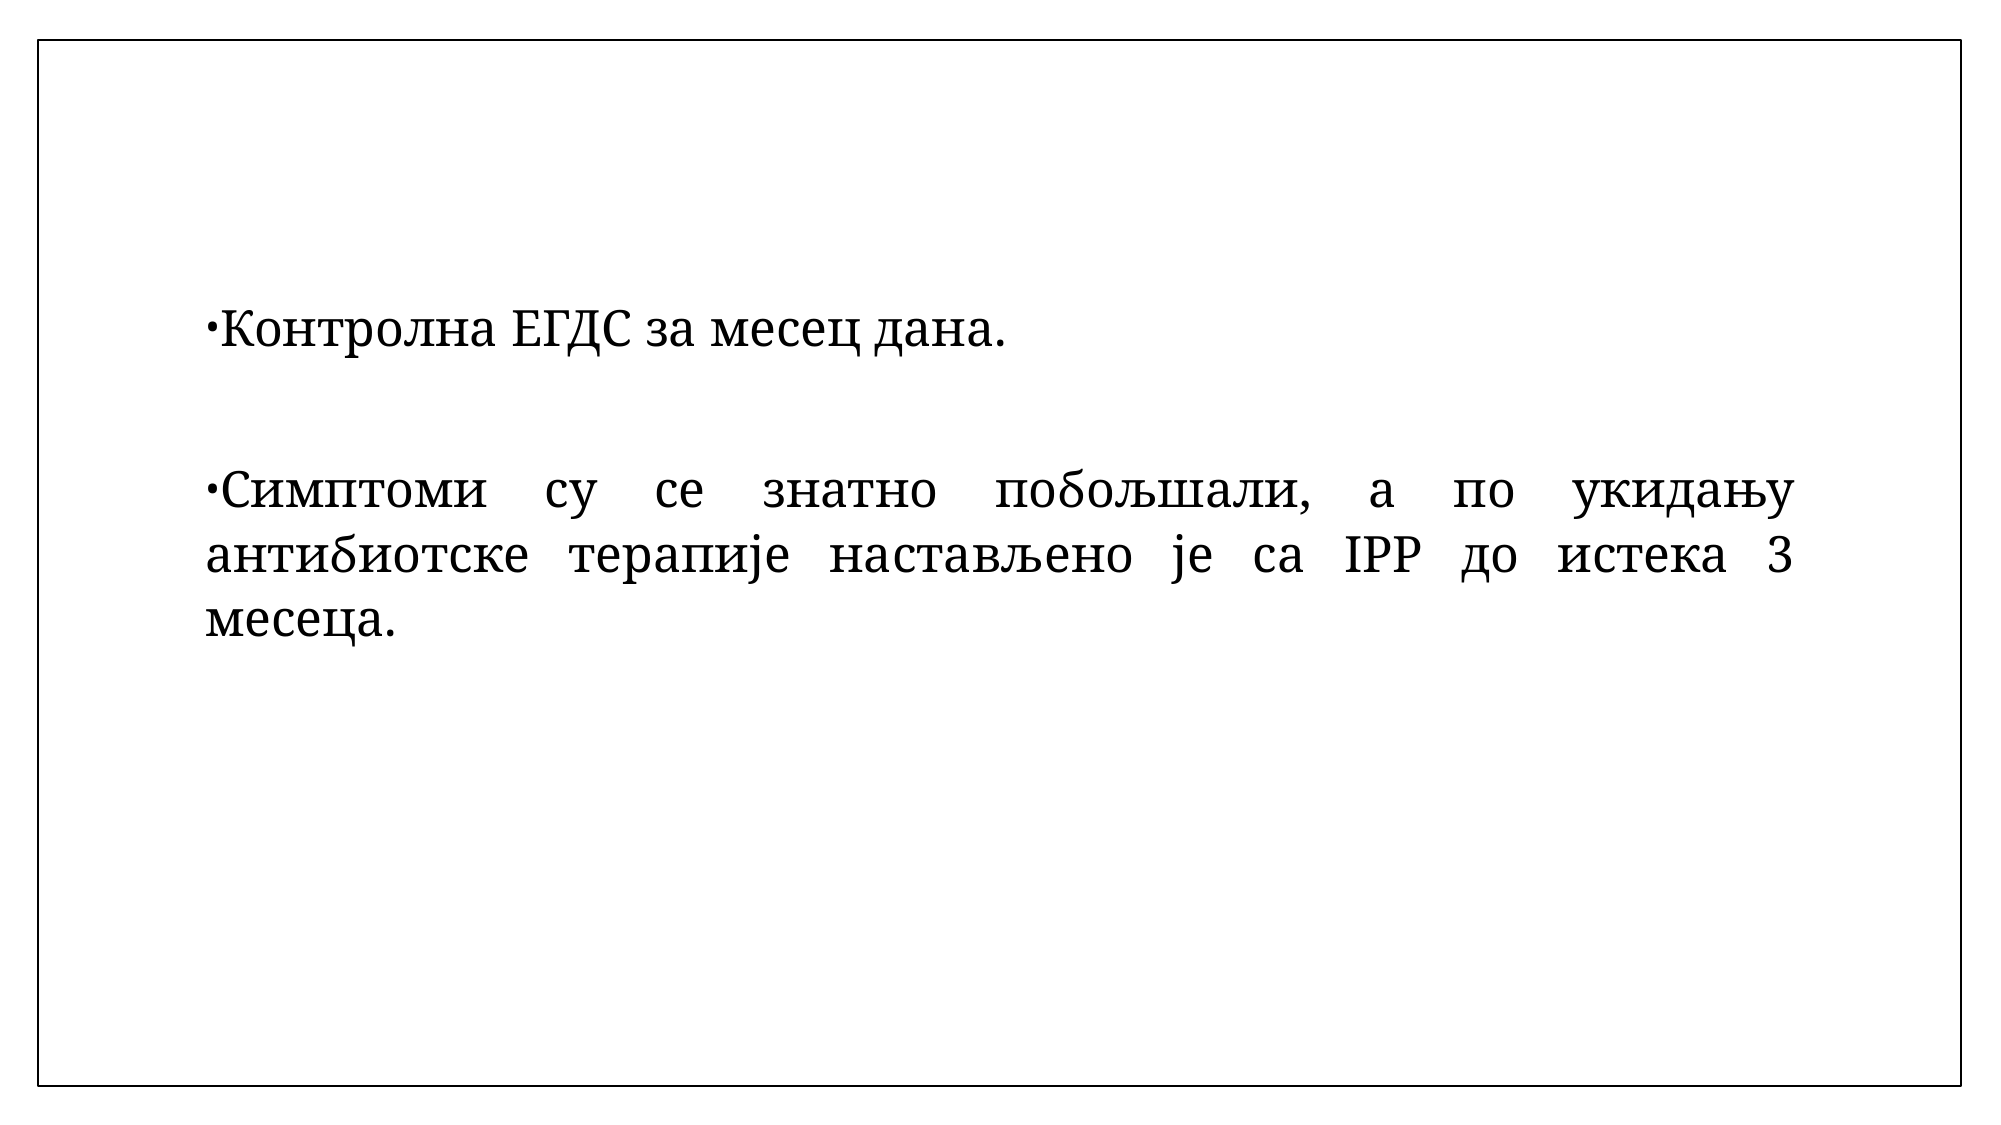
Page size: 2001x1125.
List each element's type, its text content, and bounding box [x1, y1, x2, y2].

list Контролна ЕГДС за месец дана. Симптоми су се знатно побољшали, а по укидању антибиотске терапије настављено је са IPP до истека 3 месеца. [190, 284, 1810, 947]
